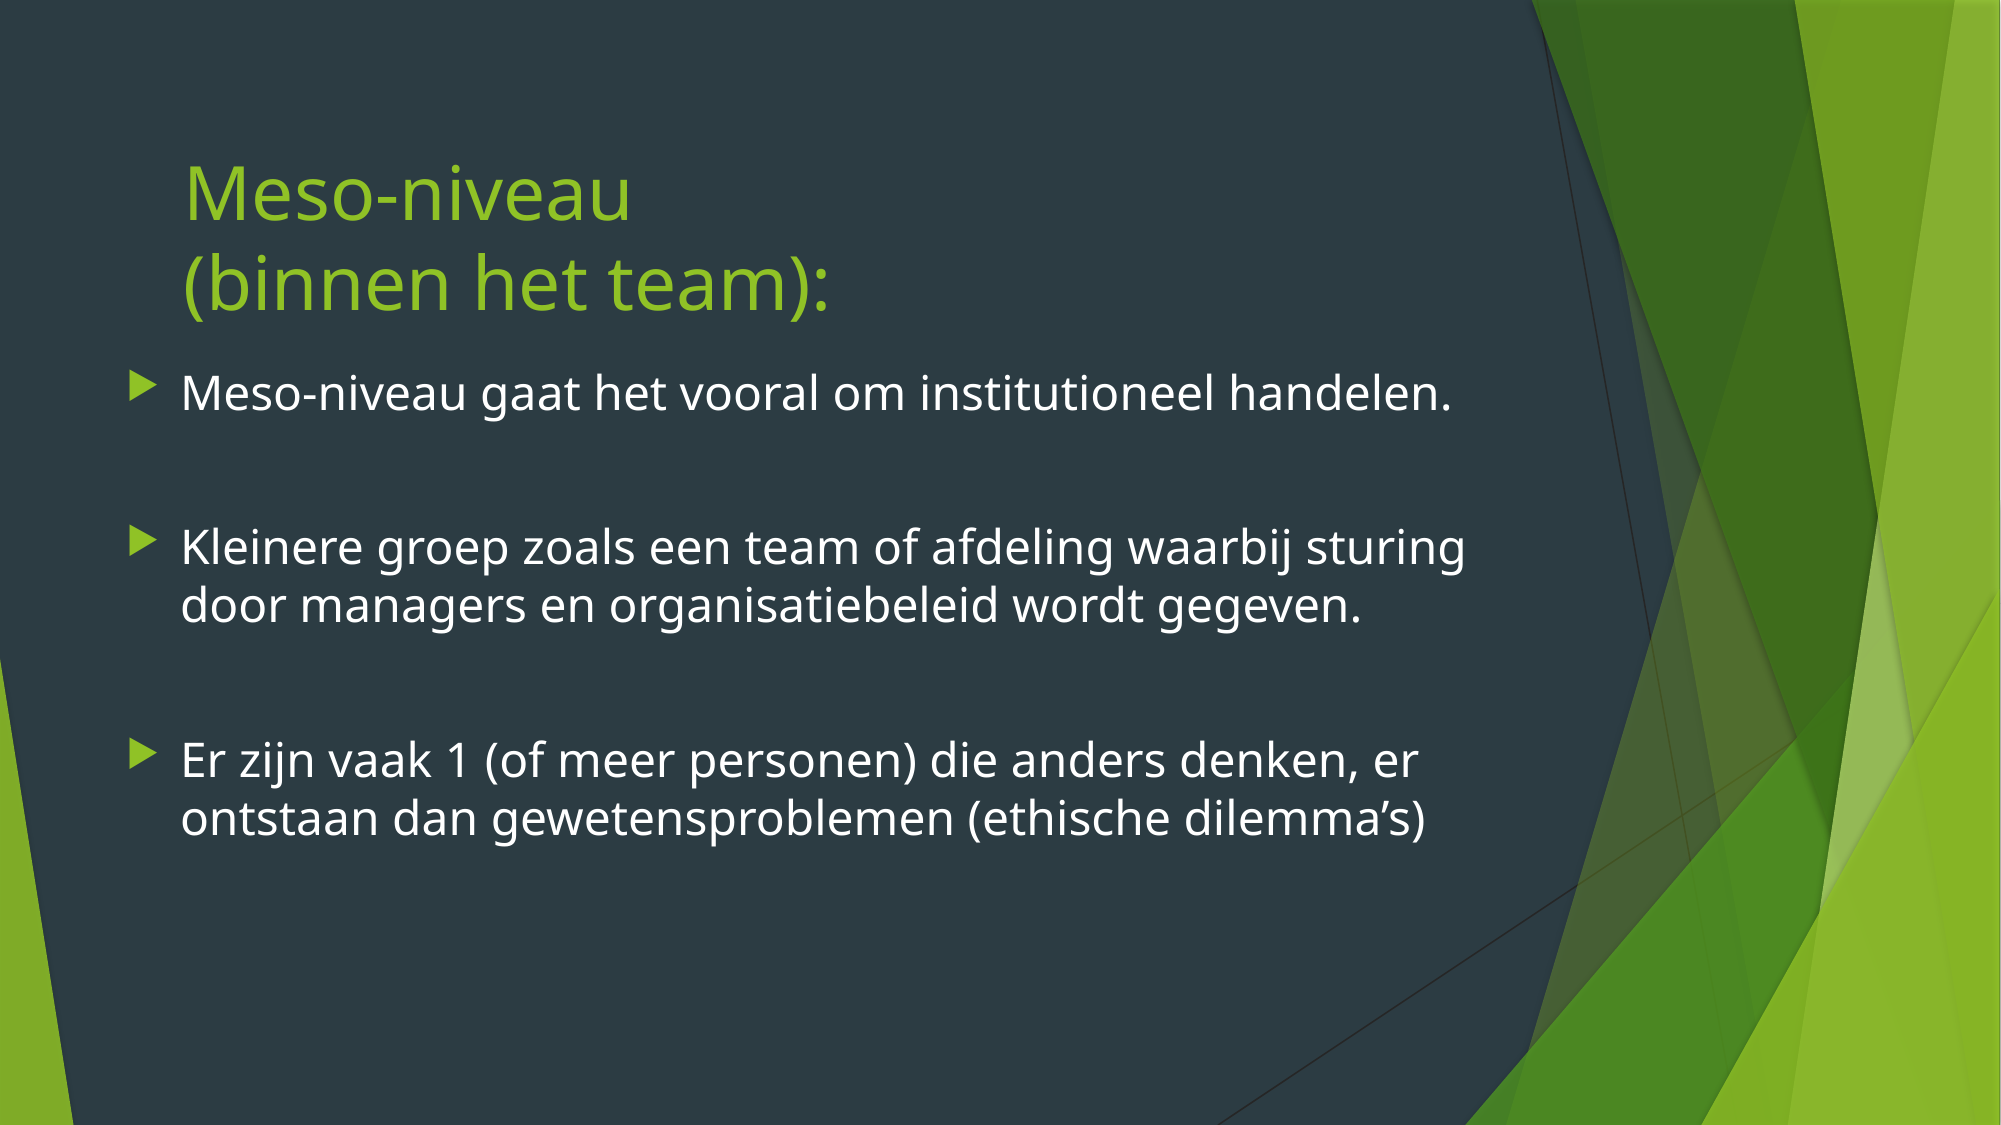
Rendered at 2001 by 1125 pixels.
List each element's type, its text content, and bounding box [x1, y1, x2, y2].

list Meso-niveau gaat het vooral om institutioneel handelen. Kleinere groep zoals een team of afdeling waarbij sturing door managers en organisatiebeleid wordt gegeven. Er zijn vaak 1 (of meer personen) die anders denken, er ontstaan dan gewetensproblemen (ethische dilemma’s) [111, 354, 1522, 992]
title Meso-niveau (binnen het team): [168, 137, 1580, 355]
